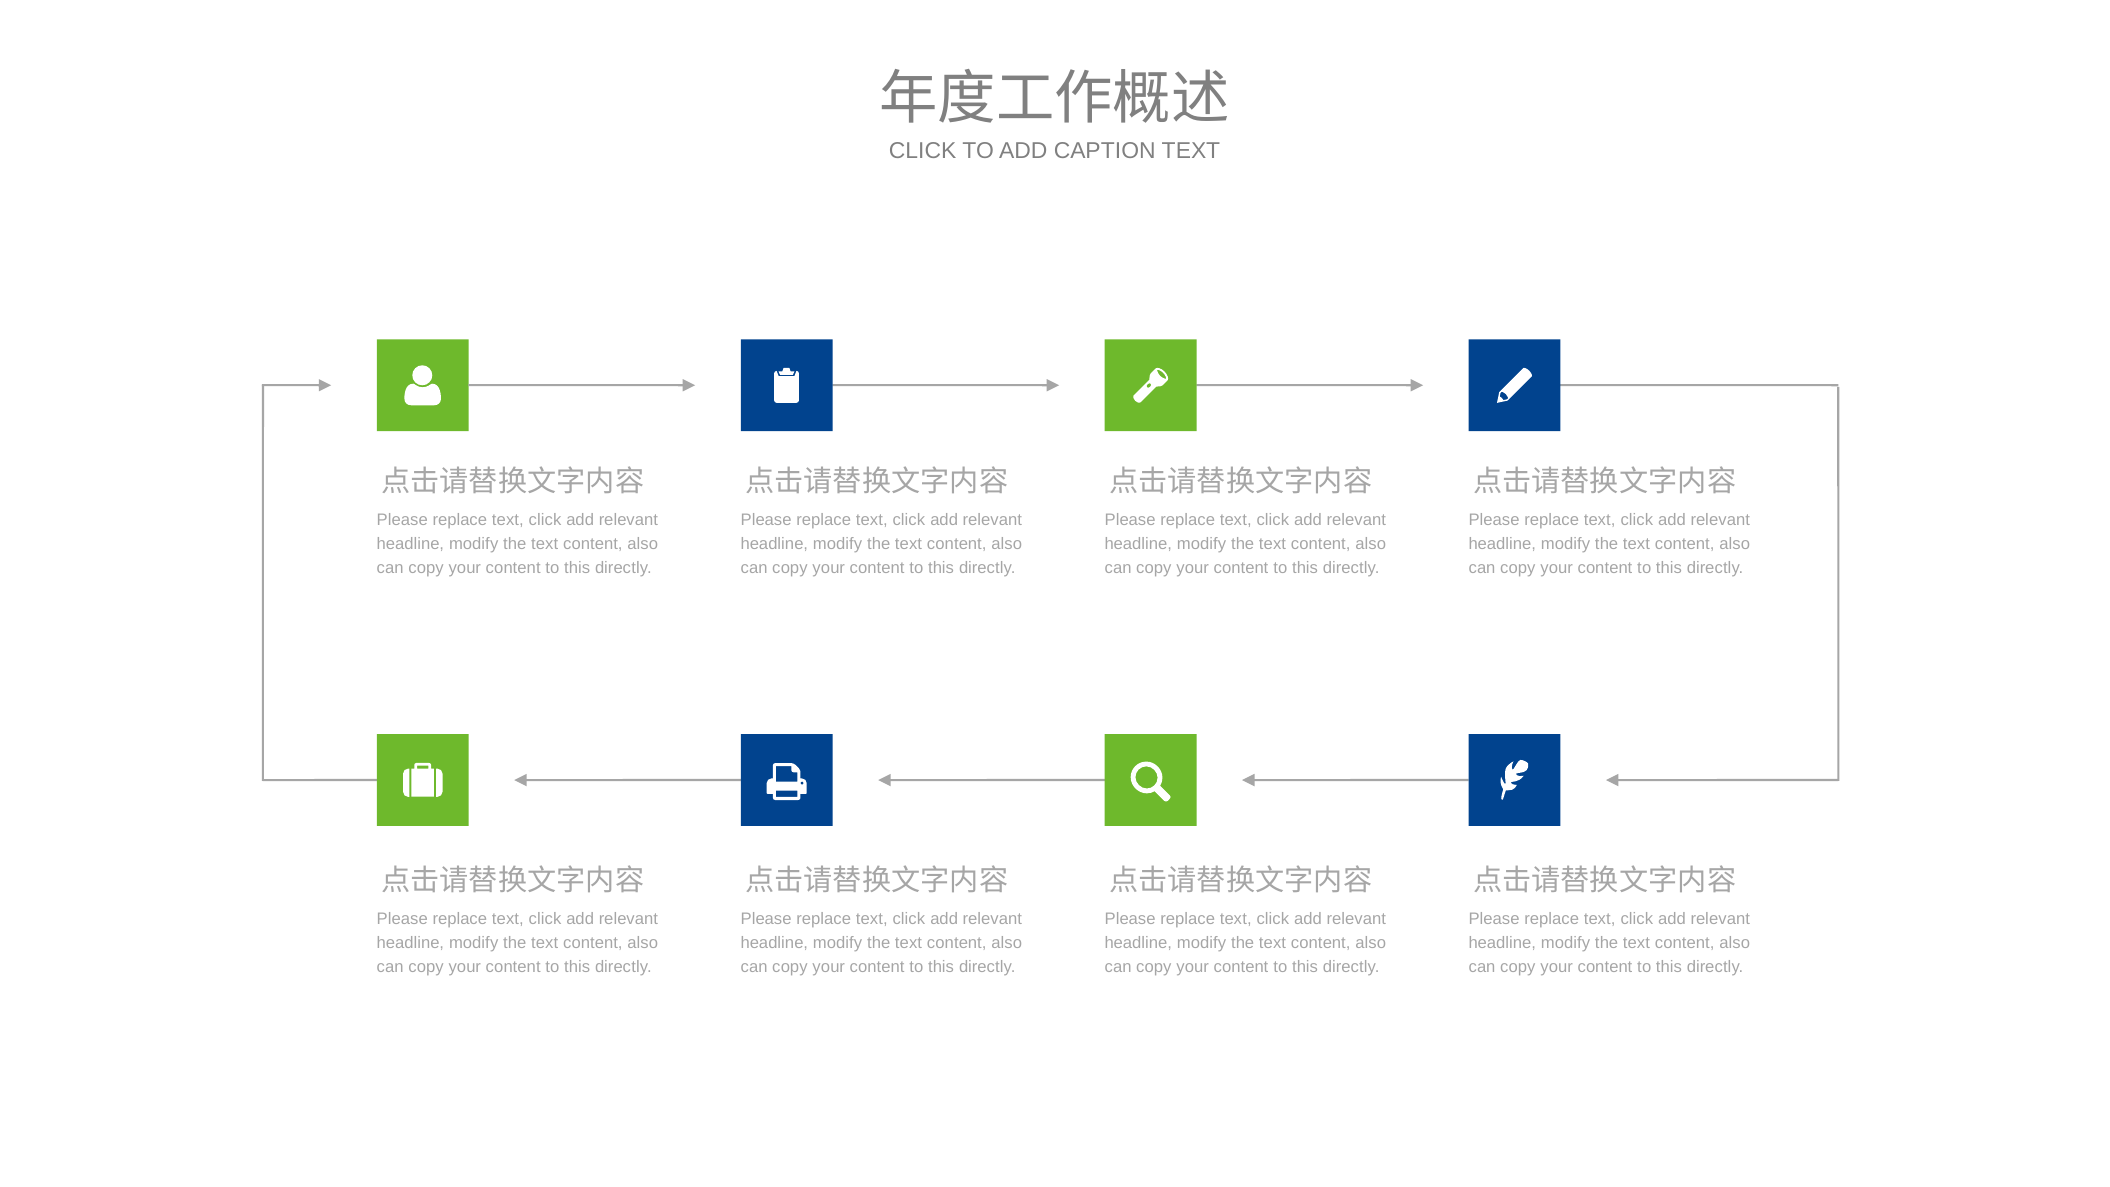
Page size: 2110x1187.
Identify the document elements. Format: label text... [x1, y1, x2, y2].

text_box [1197, 379, 1424, 392]
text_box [1468, 734, 1561, 826]
text_box 点击请替换文字内容 [1473, 454, 1847, 497]
text_box 点击请替换文字内容 [1473, 854, 1847, 897]
text_box [261, 379, 332, 392]
text_box 点击请替换文字内容 [1109, 854, 1473, 897]
text_box [833, 379, 1060, 392]
text_box 点击请替换文字内容 [381, 854, 745, 897]
text_box CLICK TO ADD CAPTION TEXT [865, 135, 1245, 163]
text_box [469, 379, 696, 392]
text_box Please replace text, click add relevant headline, modify the text content, also can copy your content to this directly. [376, 904, 680, 977]
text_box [740, 339, 833, 432]
text_box Please replace text, click add relevant headline, modify the text content, also can copy your content to this directly. [1468, 904, 1772, 977]
text_box [878, 773, 1104, 787]
text_box Please replace text, click add relevant headline, modify the text content, also can copy your content to this directly. [740, 504, 1044, 577]
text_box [1104, 339, 1197, 432]
text_box Please replace text, click add relevant headline, modify the text content, also can copy your content to this directly. [1104, 504, 1408, 577]
text_box 点击请替换文字内容 [745, 854, 1109, 897]
text_box 点击请替换文字内容 [381, 454, 745, 497]
text_box 点击请替换文字内容 [1109, 454, 1473, 497]
text_box Please replace text, click add relevant headline, modify the text content, also can copy your content to this directly. [376, 504, 680, 577]
text_box Please replace text, click add relevant headline, modify the text content, also can copy your content to this directly. [740, 904, 1044, 977]
text_box [514, 773, 740, 787]
text_box [1242, 773, 1468, 787]
text_box 点击请替换文字内容 [745, 454, 1109, 497]
text_box 年度工作概述 [865, 60, 1245, 131]
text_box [1468, 339, 1561, 432]
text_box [376, 734, 469, 826]
text_box Please replace text, click add relevant headline, modify the text content, also can copy your content to this directly. [1468, 504, 1772, 577]
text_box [740, 734, 833, 826]
text_box Please replace text, click add relevant headline, modify the text content, also can copy your content to this directly. [1104, 904, 1408, 977]
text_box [376, 339, 469, 432]
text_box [1104, 734, 1197, 826]
text_box [1606, 773, 1839, 787]
